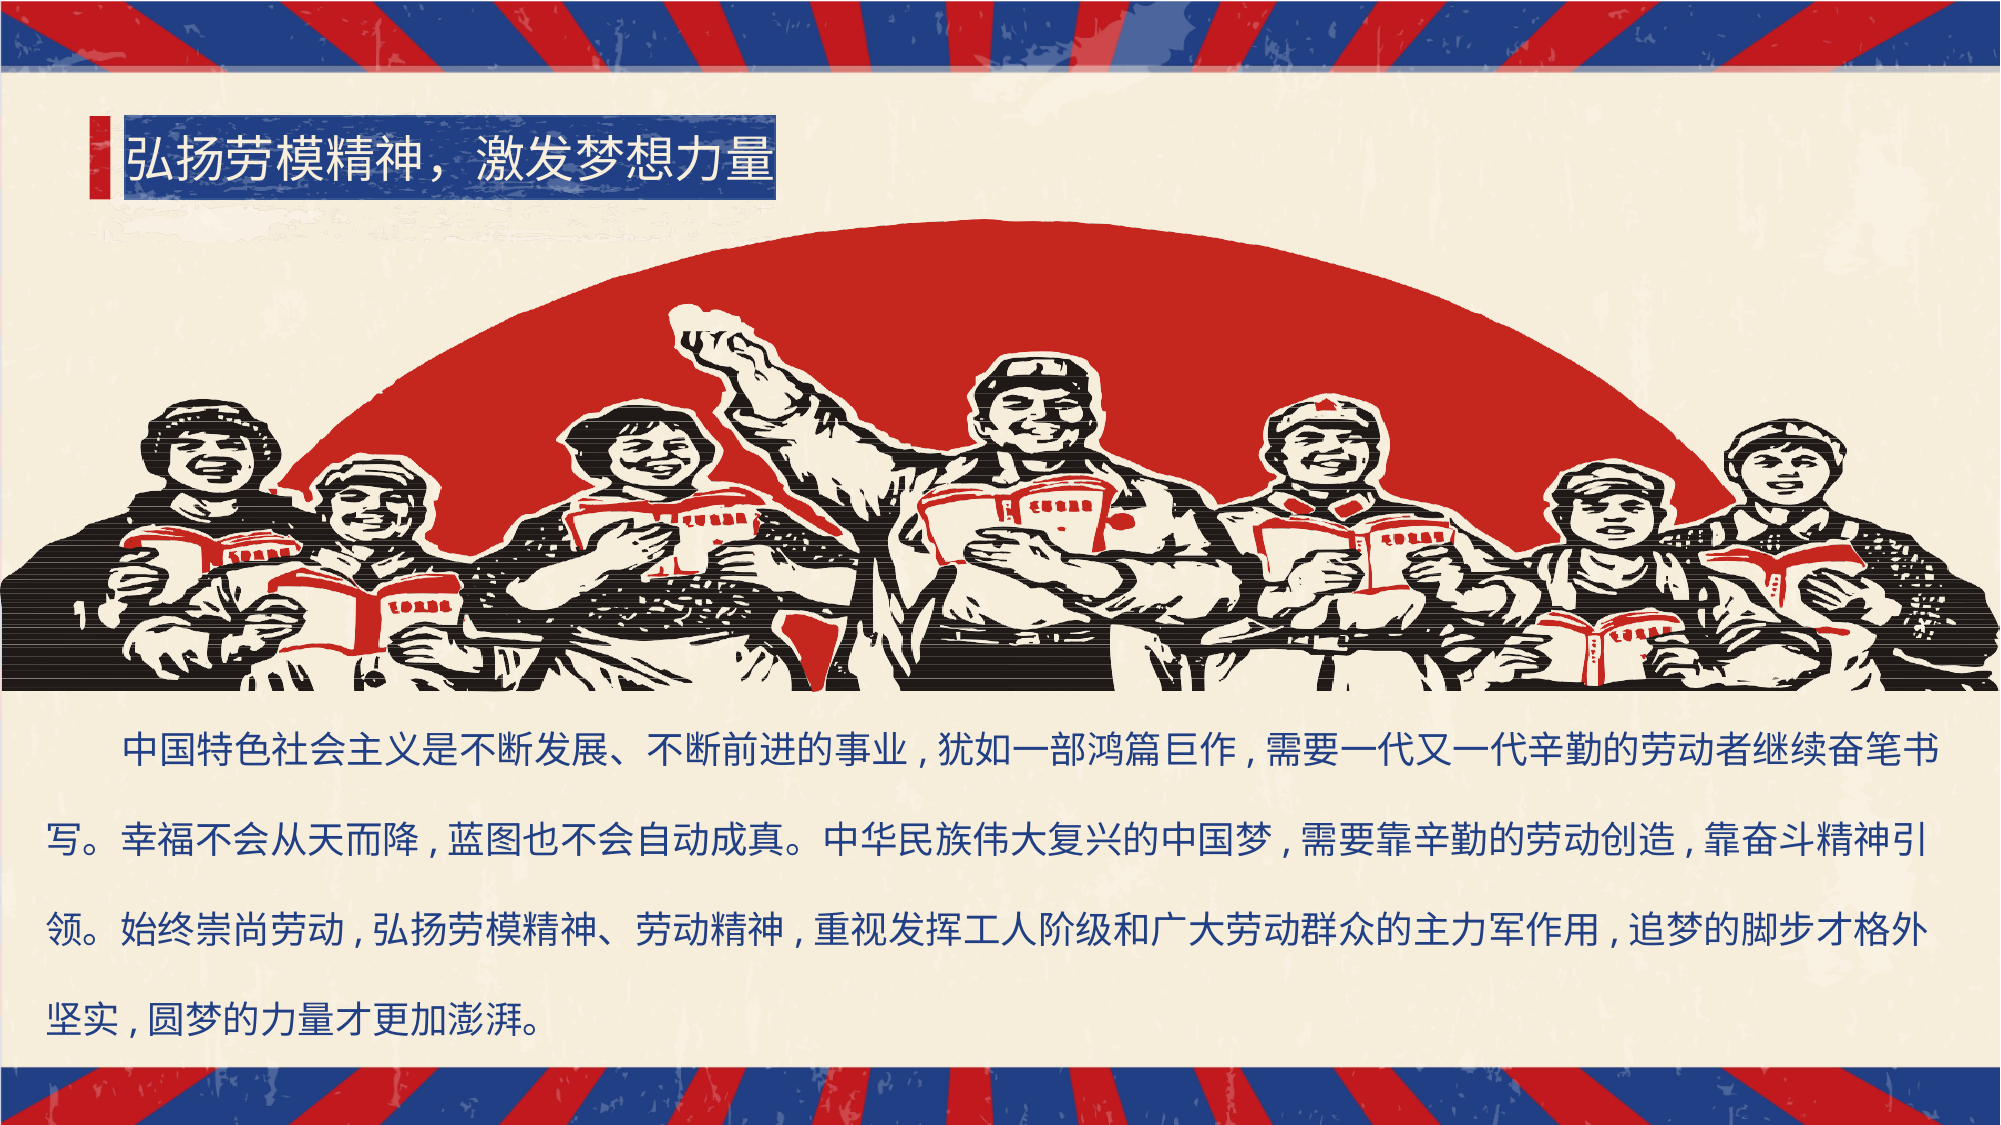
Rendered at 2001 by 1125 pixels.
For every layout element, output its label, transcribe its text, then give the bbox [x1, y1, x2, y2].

picture [0, 2, 2000, 1125]
text_box 中国特色社会主义是不断发展、不断前进的事业,犹如一部鸿篇巨作,需要一代又一代辛勤的劳动者继续奋笔书写。幸福不会从天而降,蓝图也不会自动成真。中华民族伟大复兴的中国梦,需要靠辛勤的劳动创造,靠奋斗精神引领。始终崇尚劳动,弘扬劳模精神、劳动精神,重视发挥工人阶级和广大劳动群众的主力军作用,追梦的脚步才格外坚实,圆梦的力量才更加澎湃。 [30, 692, 1970, 1049]
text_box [89, 110, 803, 219]
